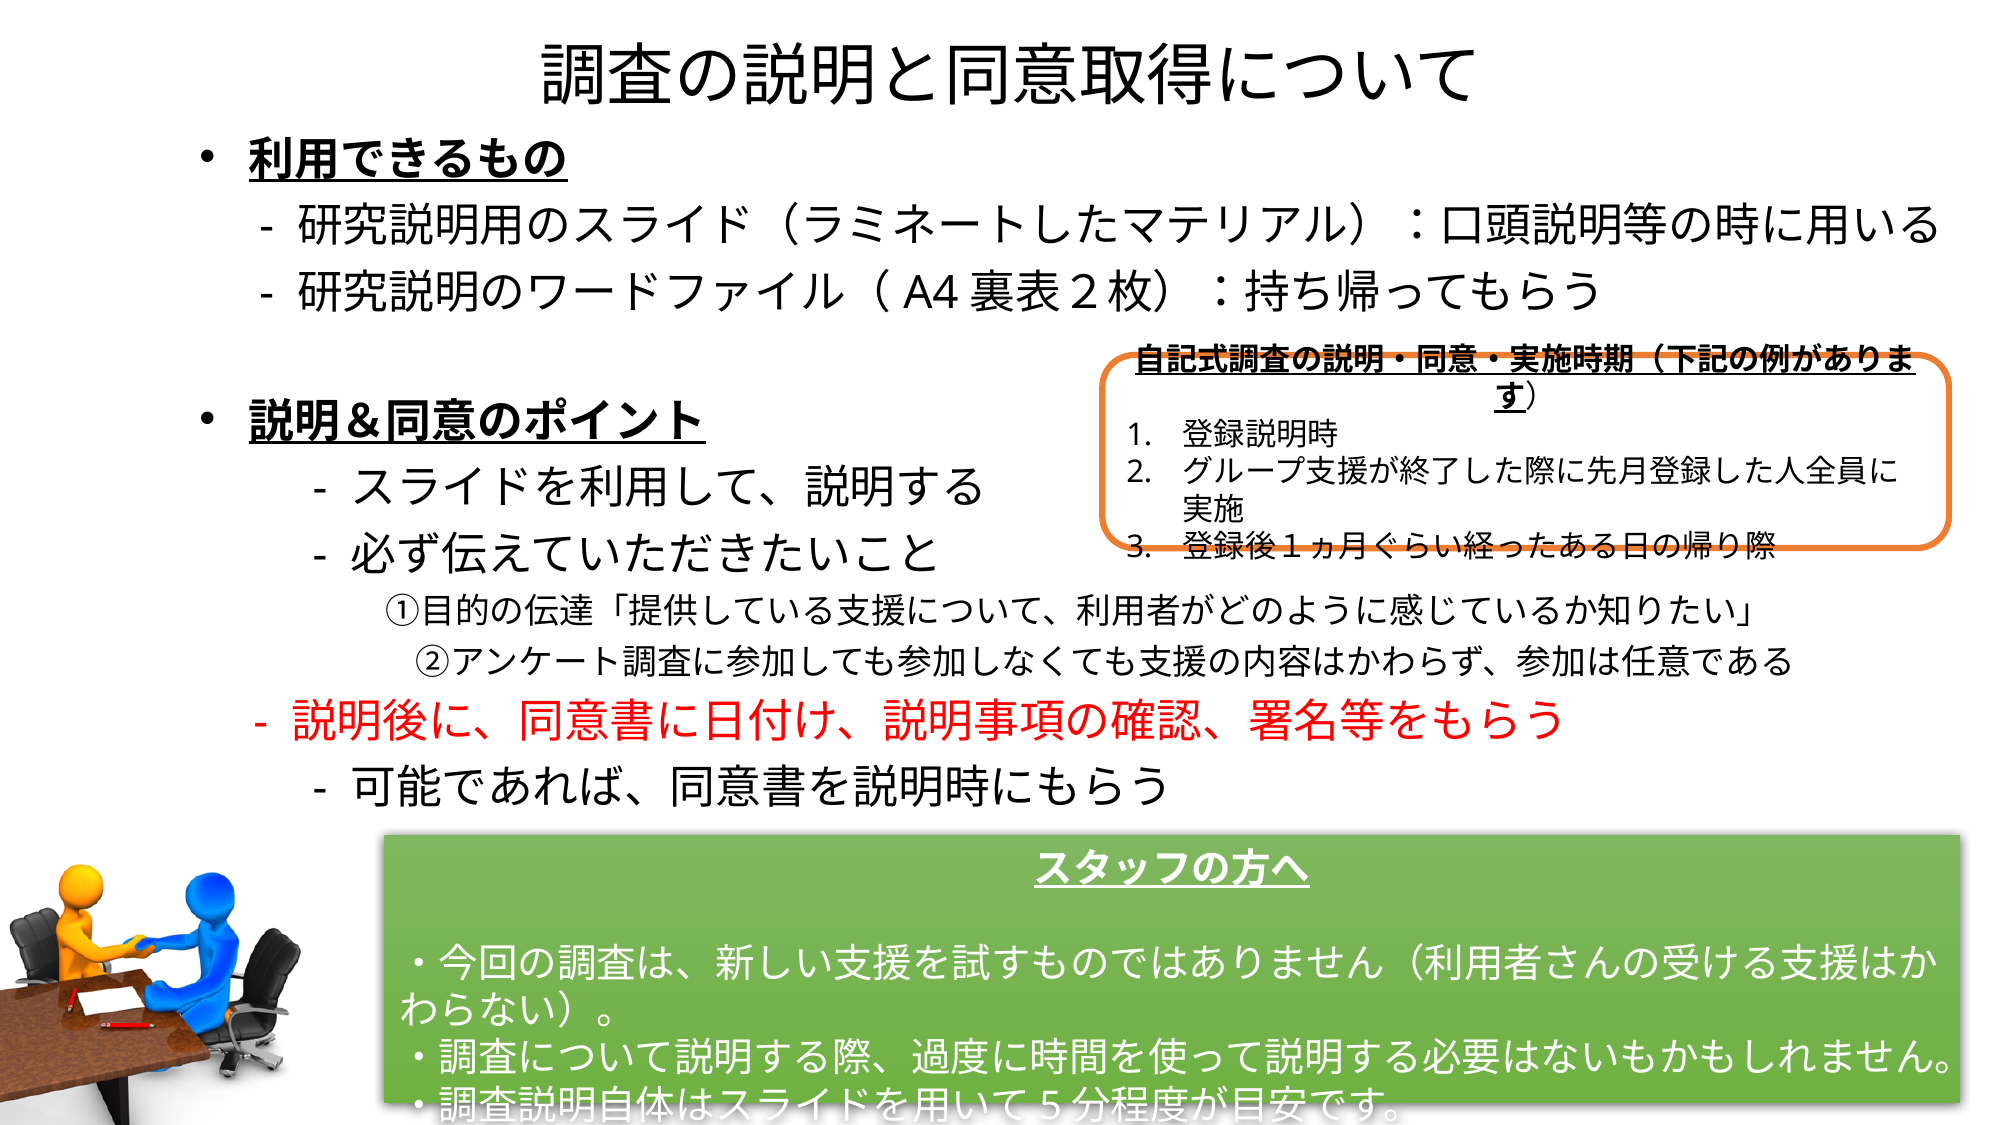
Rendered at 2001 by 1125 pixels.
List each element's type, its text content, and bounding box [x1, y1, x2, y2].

text_box 利用できるもの - 研究説明用のスライド（ラミネートしたマテリアル）：口頭説明等の時に用いる - 研究説明のワードファイル（A4裏表２枚）：持ち帰ってもらう 説明＆同意のポイント - スライドを利用して、説明する - 必ず伝えていただきたいこと ①目的の伝達「提供している支援について、利用者がどのように感じているか知りたい」 ②アンケート調査に参加しても参加しなくても支援の内容はかわらず、参加は任意である - 説明後に、同意書に日付け、説明事項の確認、署名等をもらう - 可能であれば、同意書を説明時にもらう [184, 104, 1960, 836]
text_box スタッフの方へ ・今回の調査は、新しい支援を試すものではありません（利用者さんの受ける支援はかわらない）。 ・調査について説明する際、過度に時間を使って説明する必要はないもかもしれません。 ・調査説明自体はスライドを用いて5分程度が目安です。 [384, 835, 1960, 1103]
text_box 調査の説明と同意取得について [86, 21, 1935, 125]
text_box 自記式調査の説明・同意・実施時期（下記の例があります） 登録説明時 グループ支援が終了した際に先月登録した人全員に実施 登録後１ヵ月ぐらい経ったある日の帰り際 [1101, 353, 1951, 550]
picture [0, 812, 313, 1125]
